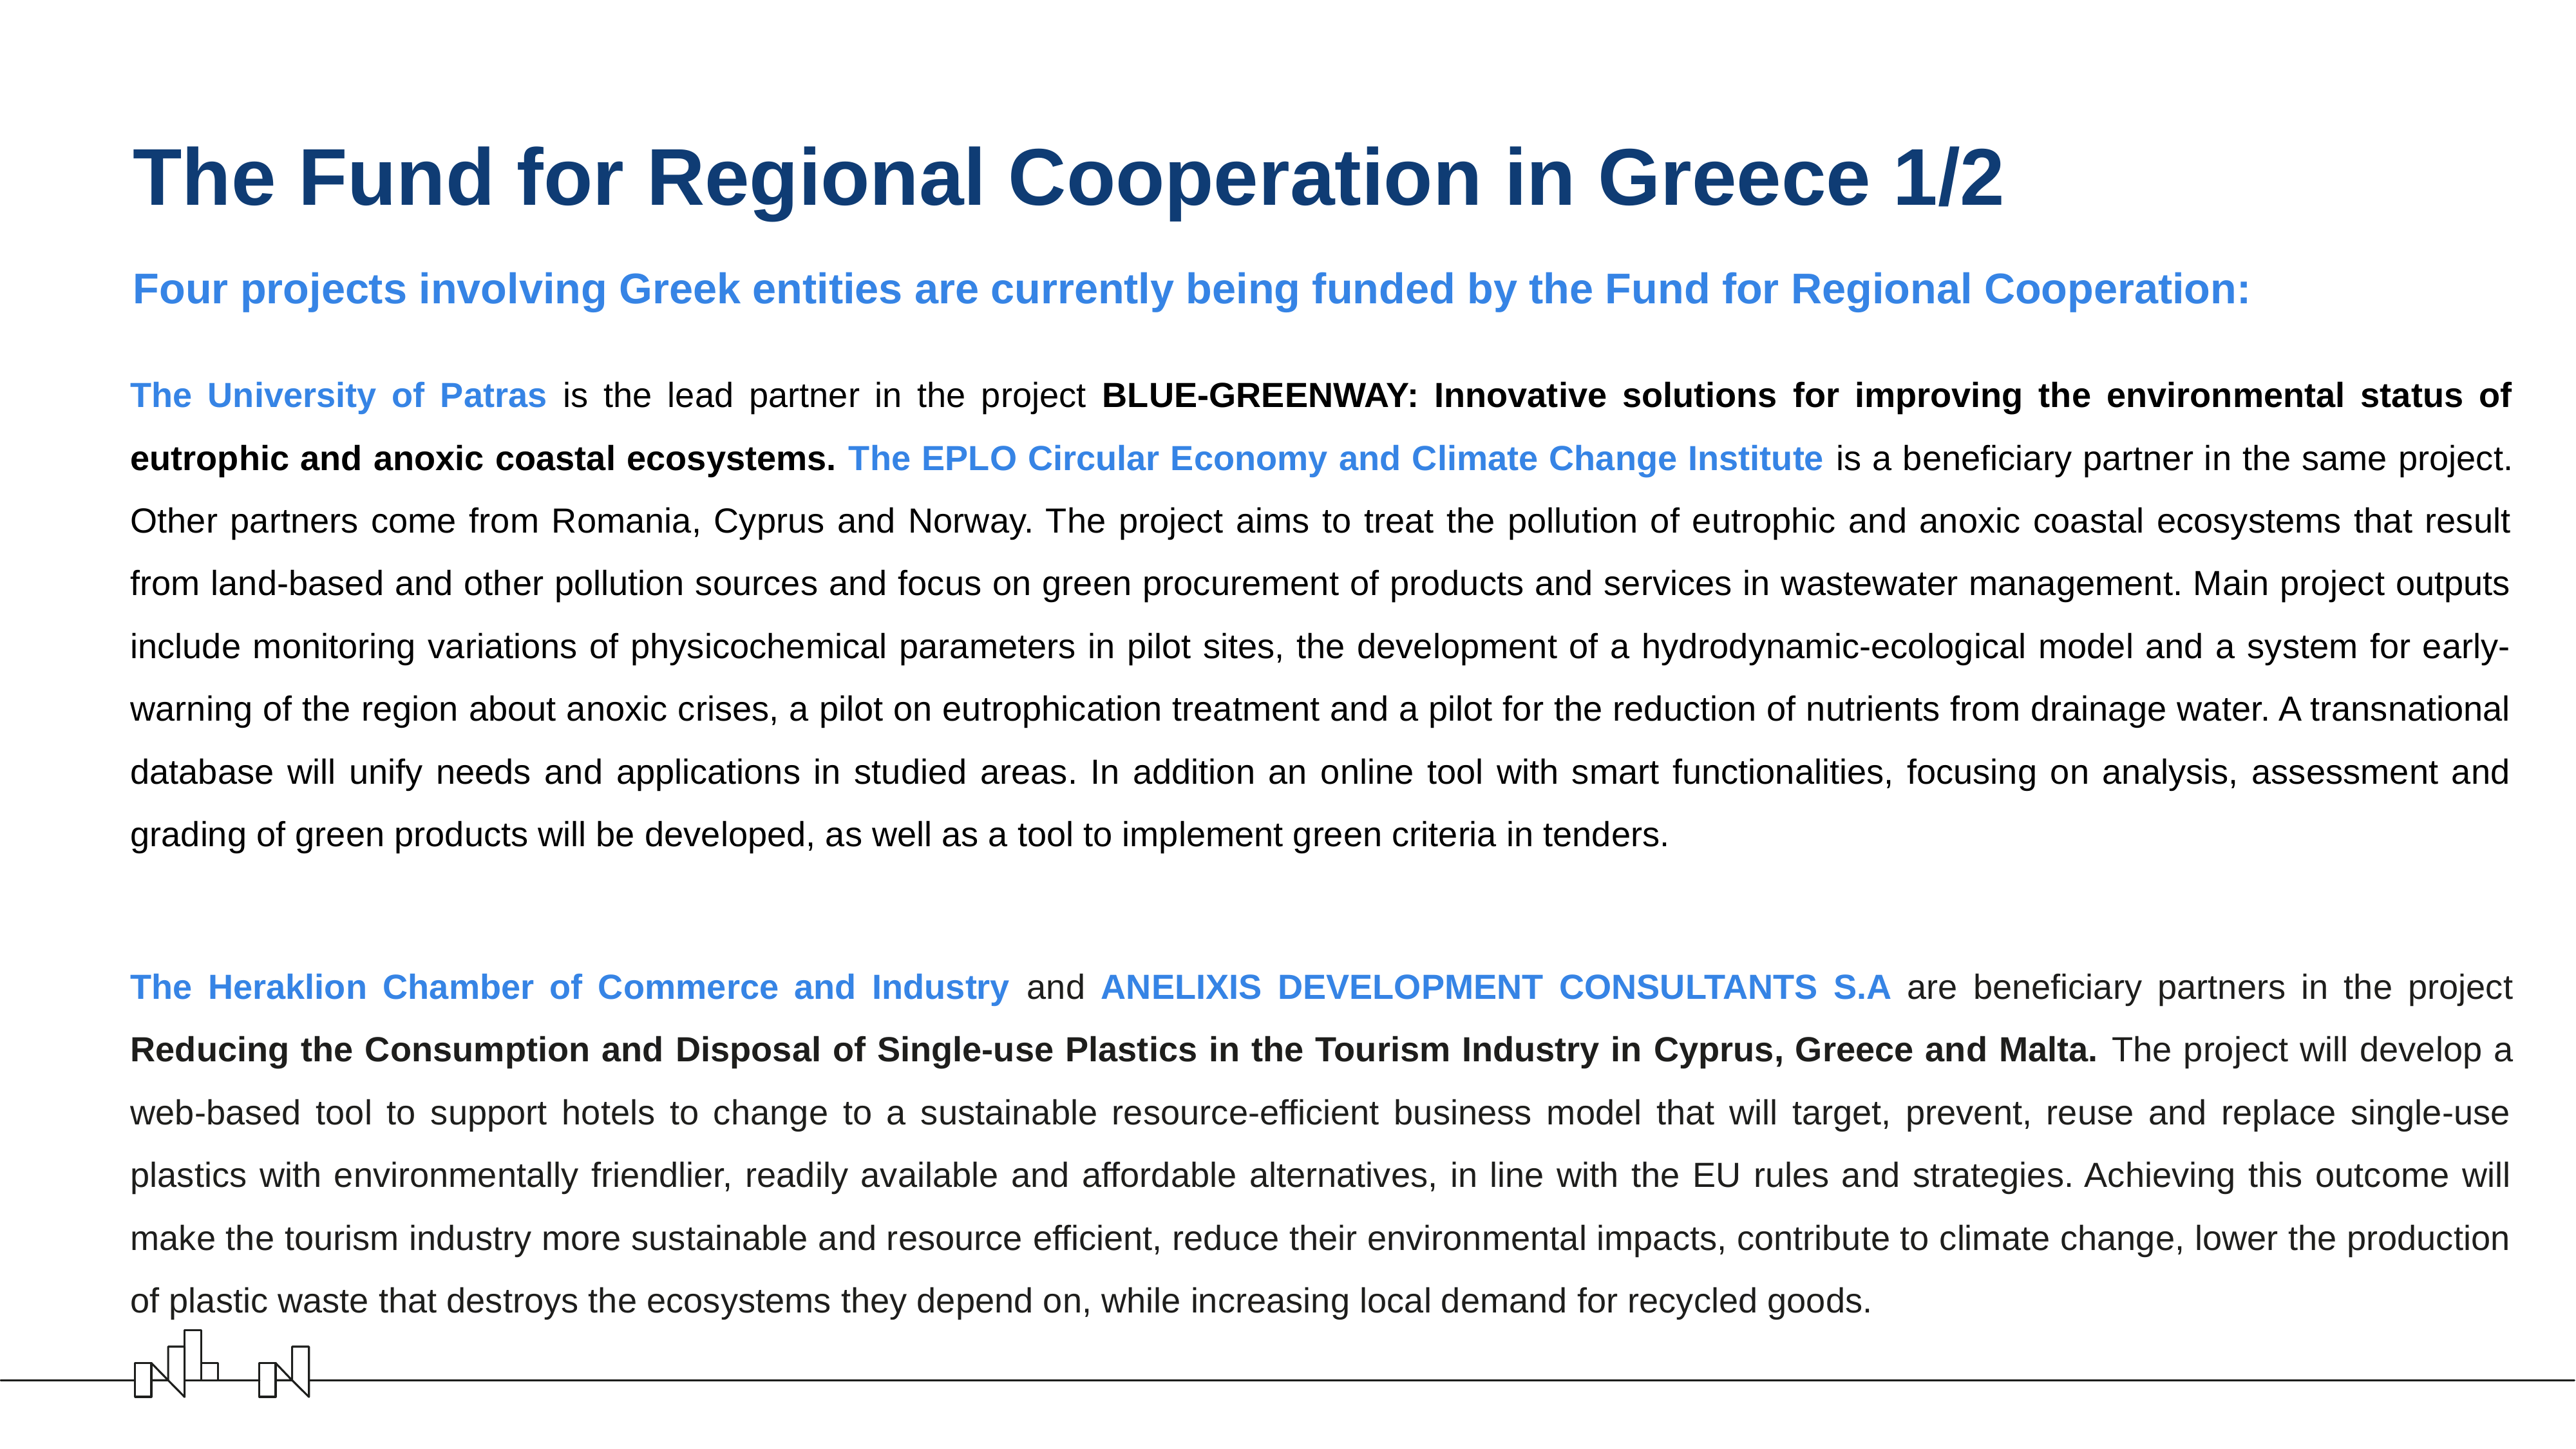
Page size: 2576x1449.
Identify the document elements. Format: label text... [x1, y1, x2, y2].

list Four projects involving Greek entities are currently being funded by the Fund for Regional Cooperation: [133, 260, 2443, 1092]
title The Fund for Regional Cooperation in Greece 1/2 [133, 124, 2443, 222]
list The University of Patras is the lead partner in the project BLUE-GREENWAY: Innovative solutions for improving the environmental status of eutrophic and anoxic coastal ecosystems. The EPLO Circular Economy and Climate Change Institute is a beneficiary partner in the same project. Other partners come from Romania, Cyprus and Norway. The project aims to treat the pollution of eutrophic and anoxic coastal ecosystems that result from land-based and other pollution sources and focus on green procurement of products and services in wastewater management. Main project outputs include monitoring variations of physicochemical parameters in pilot sites, the development of a hydrodynamic-ecological model and a system for early-warning of the region about anoxic crises, a pilot on eutrophication treatment and a pilot for the reduction of nutrients from drainage water. A transnational database will unify needs and applications in studied areas. In addition an online tool with smart functionalities, focusing on analysis, assessment and grading of green products will be developed, as well as a tool to implement green criteria in tenders. The Heraklion Chamber of Commerce and Industry and ANELIXIS DEVELOPMENT CONSULTANTS S.A are beneficiary partners in the project Reducing the Consumption and Disposal of Single-use Plastics in the Tourism Industry in Cyprus, Greece and Malta. The project will develop a web-based tool to support hotels to change to a sustainable resource-efficient business model that will target, prevent, reuse and replace single-use plastics with environmentally friendlier, readily available and affordable alternatives, in line with the EU rules and strategies. Achieving this outcome will make the tourism industry more sustainable and resource efficient, reduce their environmental impacts, contribute to climate change, lower the production of plastic waste that destroys the ecosystems they depend on, while increasing local demand for recycled goods. [33, 352, 2514, 1235]
